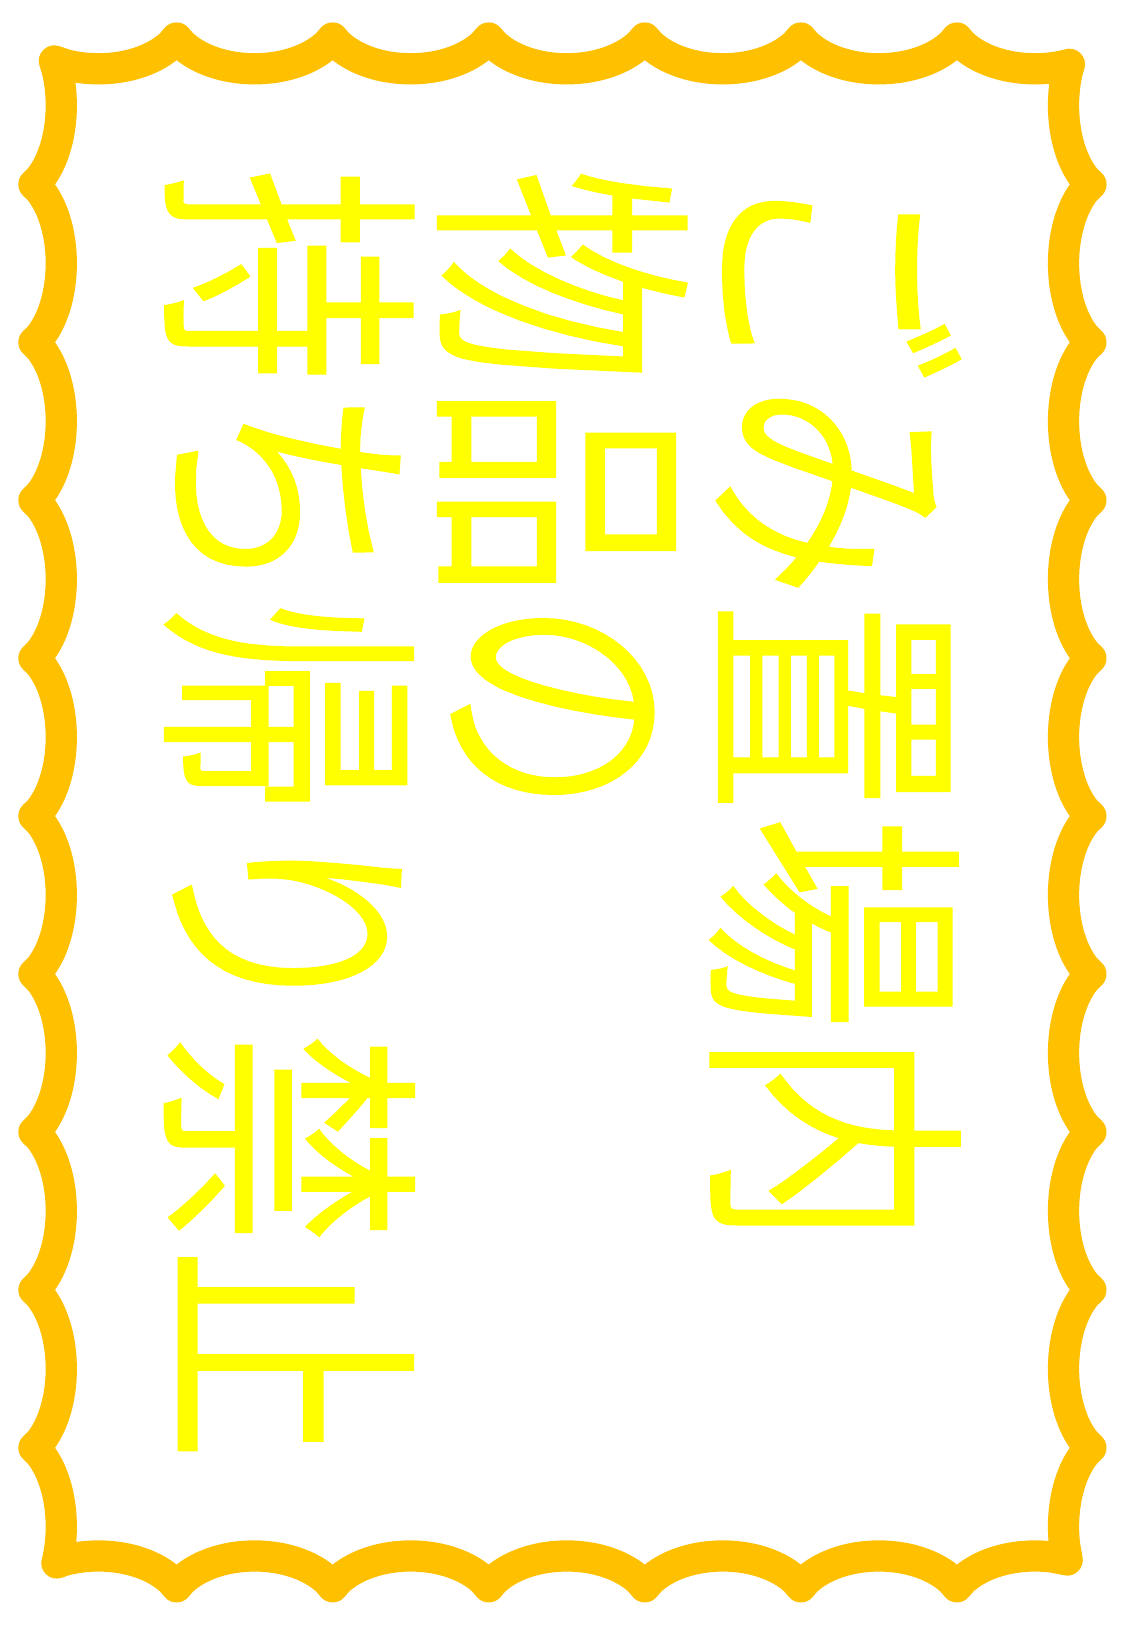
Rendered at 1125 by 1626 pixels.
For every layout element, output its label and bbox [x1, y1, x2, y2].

text_box [31, 35, 1094, 1589]
